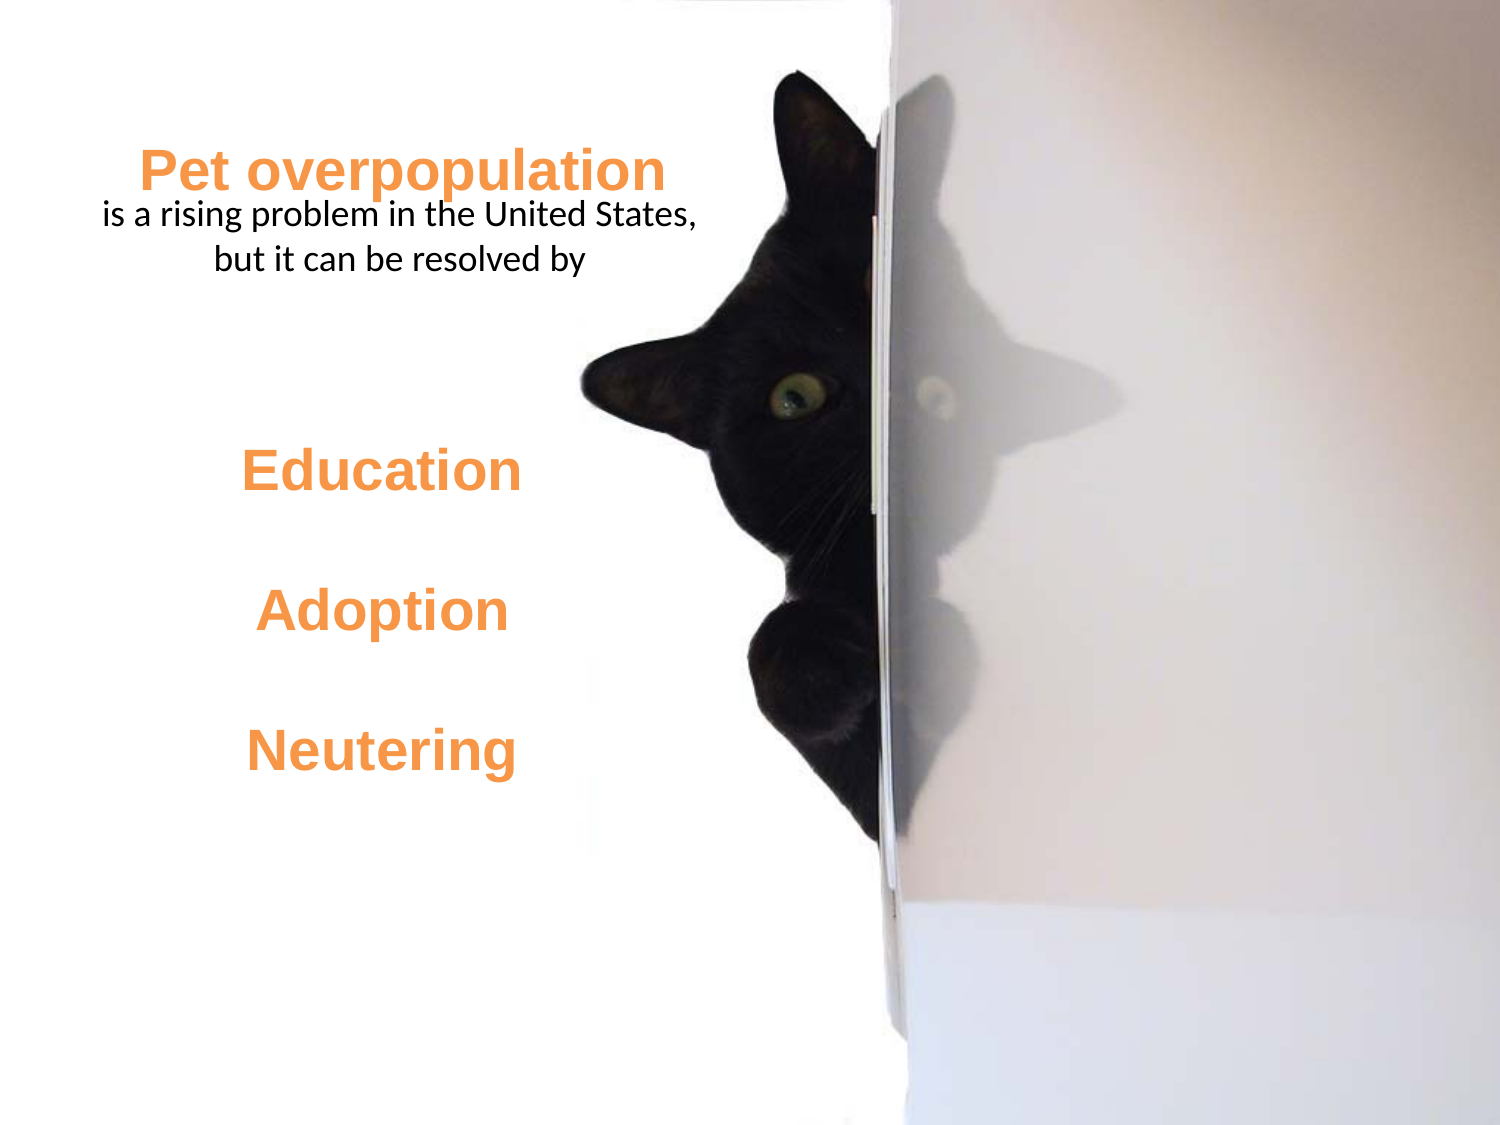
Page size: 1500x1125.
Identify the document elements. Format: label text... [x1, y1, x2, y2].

text_box Pet overpopulation [124, 125, 569, 181]
picture [574, 0, 1500, 1125]
text_box Education Adoption Neutering [227, 425, 539, 790]
text_box is a rising problem in the United States, but it can be resolved by [75, 181, 569, 287]
